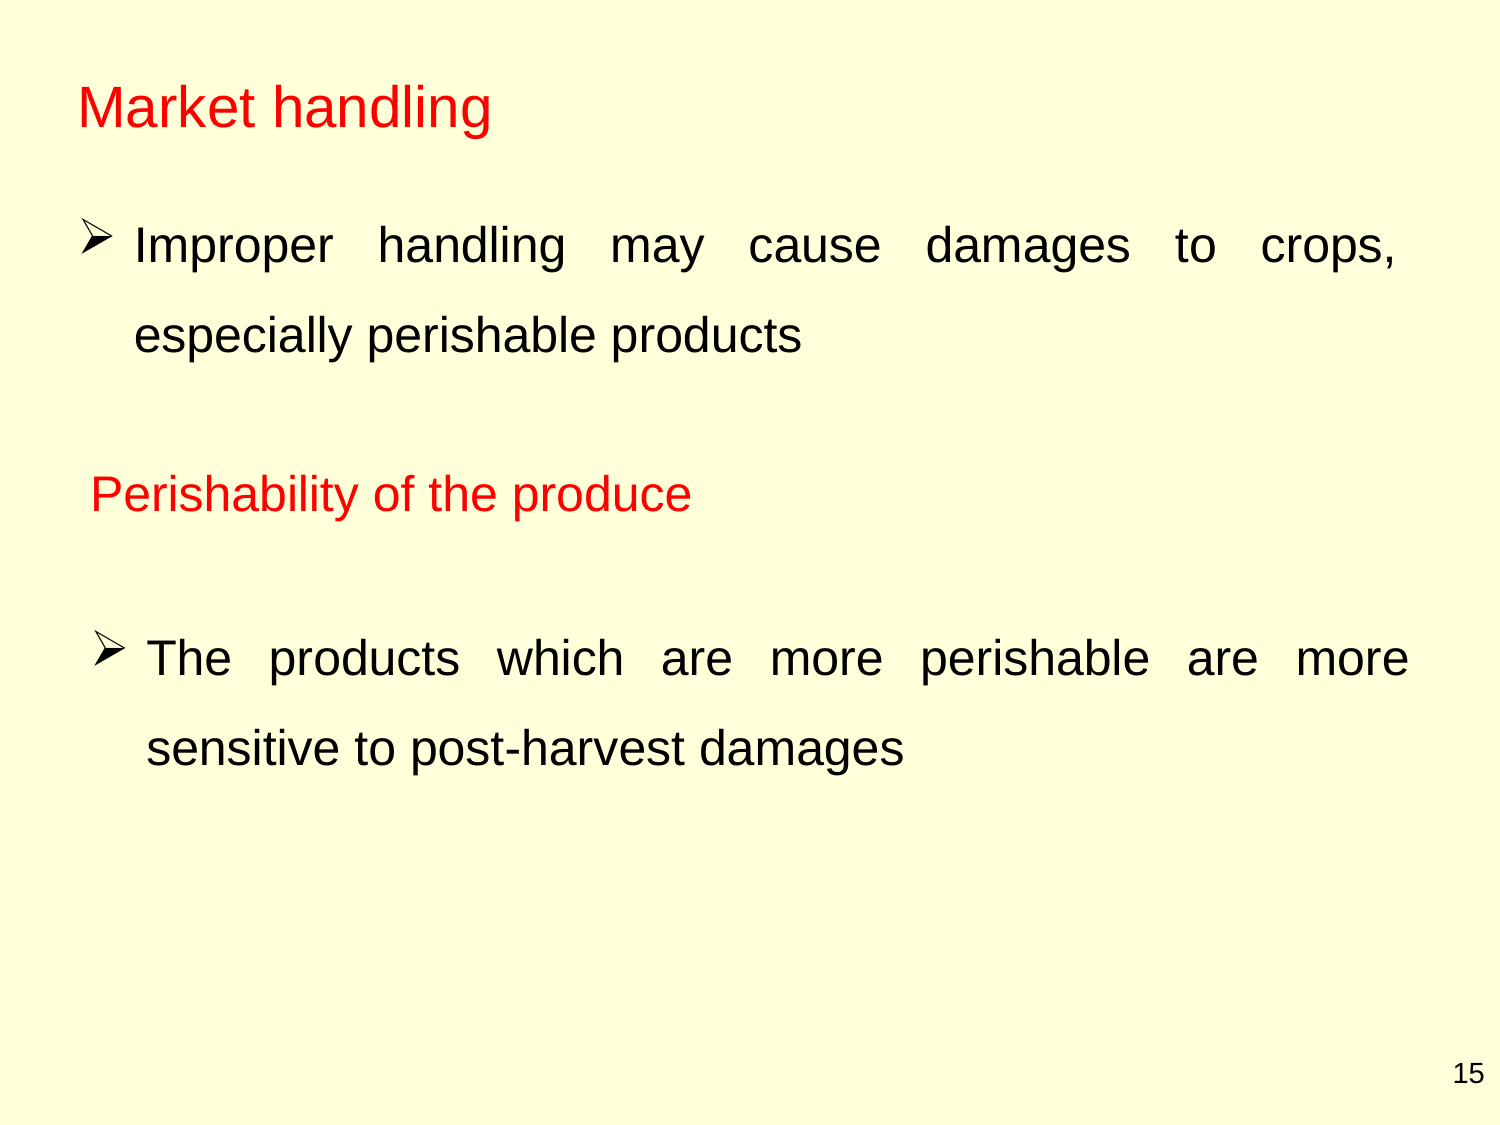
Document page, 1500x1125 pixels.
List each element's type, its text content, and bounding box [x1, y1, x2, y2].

list Improper handling may cause damages to crops, especially perishable products [62, 174, 1413, 350]
title Market handling [62, 45, 1413, 163]
text_box Perishability of the produce [74, 432, 1425, 550]
slide_number 15 [1149, 1046, 1500, 1125]
text_box The products which are more perishable are more sensitive to post-harvest damages [74, 587, 1425, 800]
